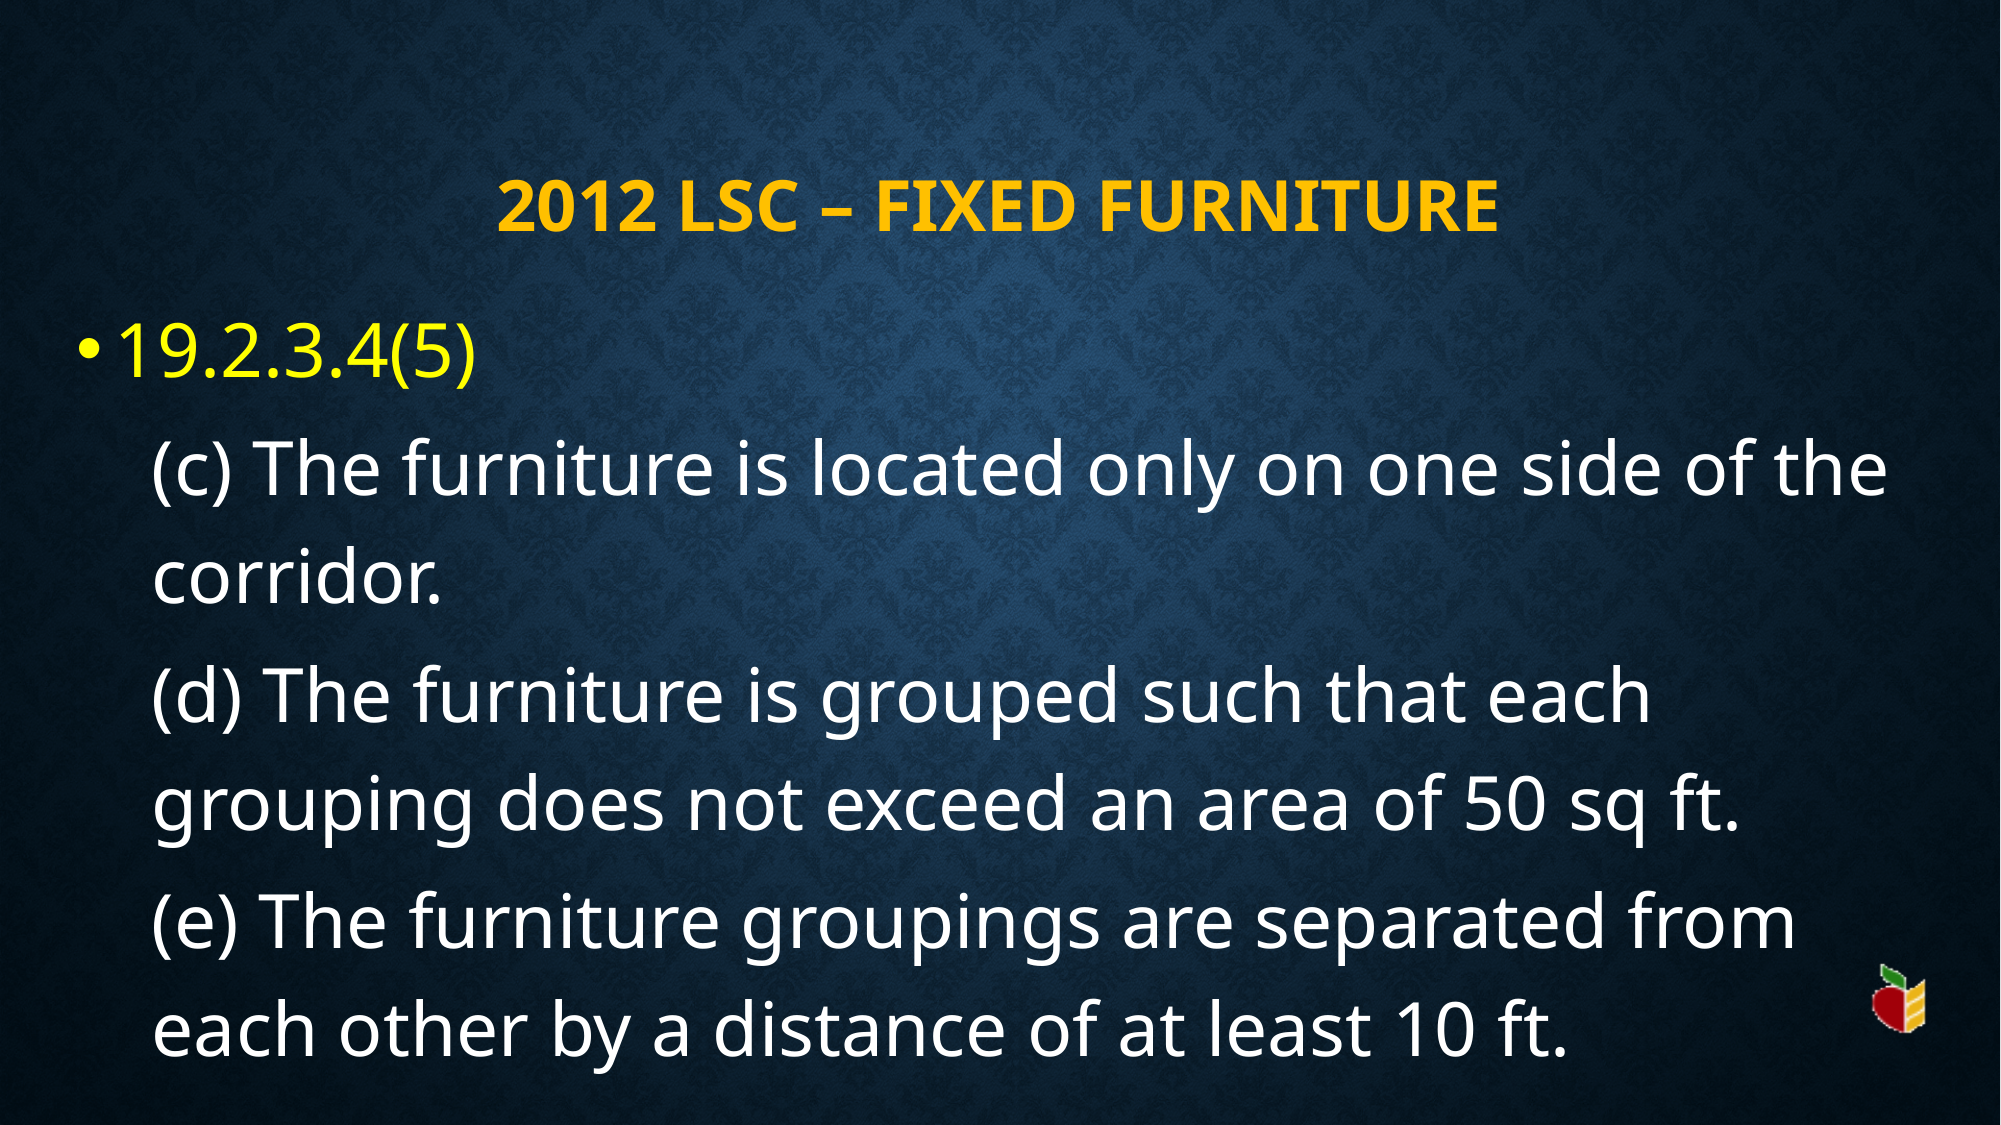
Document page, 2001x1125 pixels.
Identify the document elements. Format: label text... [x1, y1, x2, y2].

list 19.2.3.4(5) (c) The furniture is located only on one side of the corridor. (d) The furniture is grouped such that each grouping does not exceed an area of 50 sq ft. (e) The furniture groupings are separated from each other by a distance of at least 10 ft. [61, 277, 1929, 1036]
picture [1870, 961, 1929, 1037]
title 2012 Lsc – fixed furniture [149, 99, 1849, 277]
